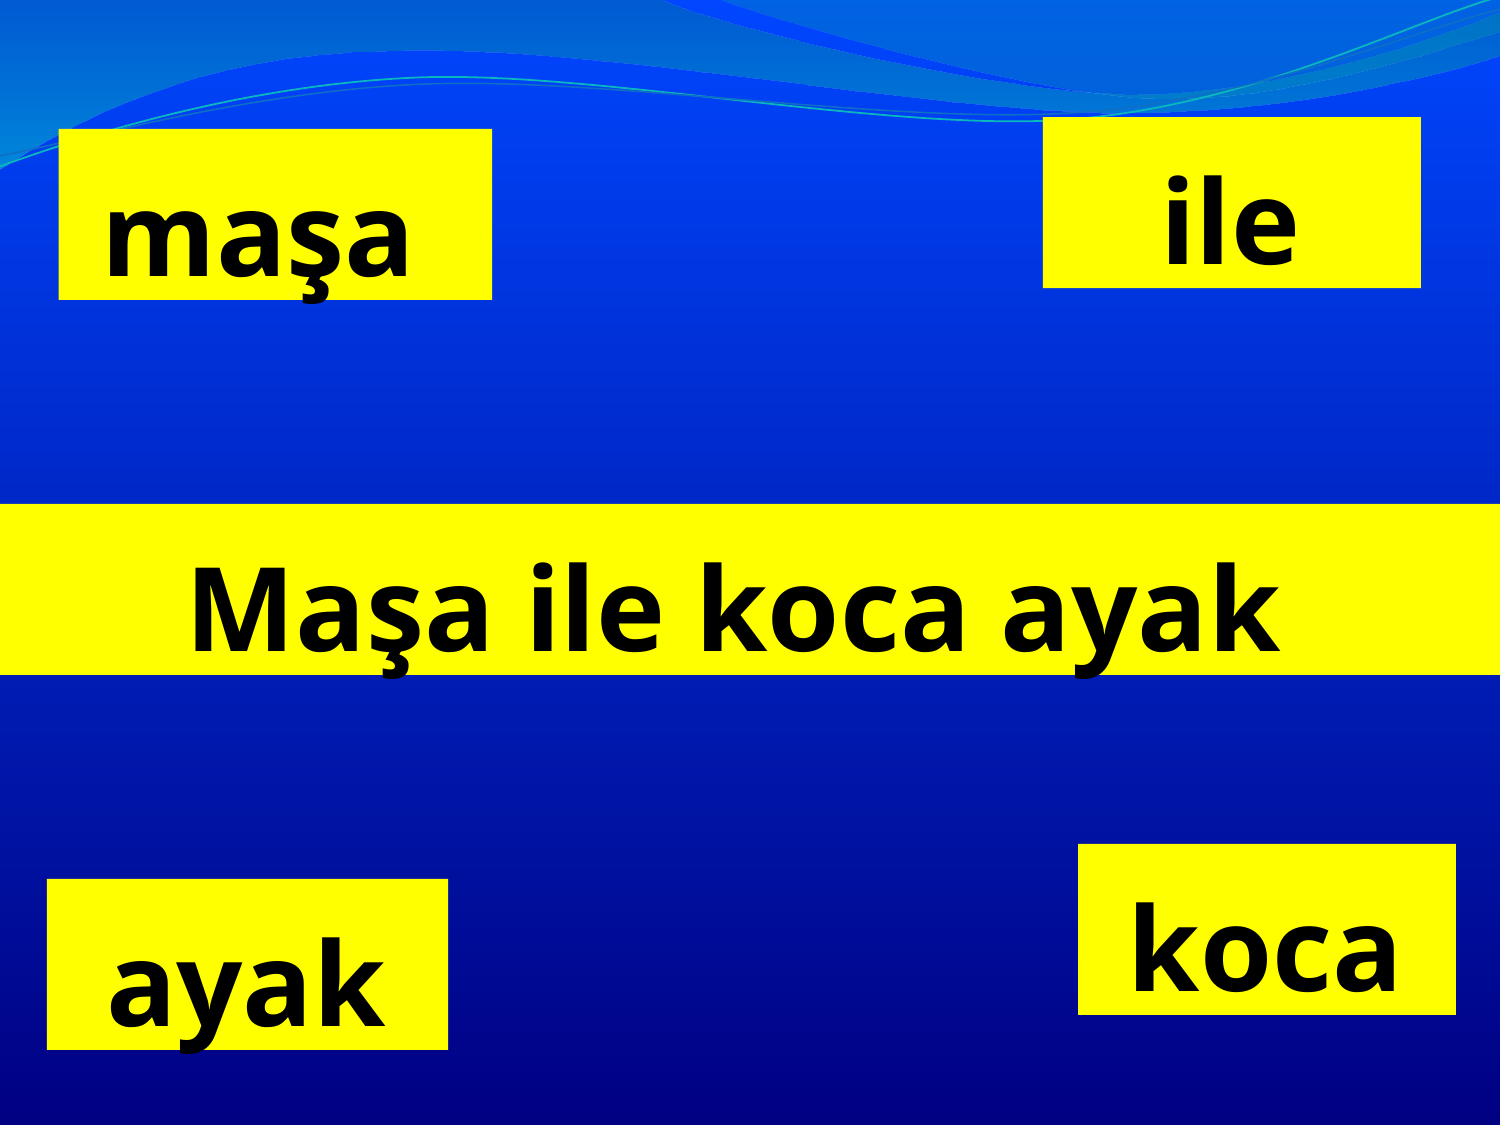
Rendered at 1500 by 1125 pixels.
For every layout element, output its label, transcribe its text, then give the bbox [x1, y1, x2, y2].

text_box koca [1078, 843, 1456, 1015]
text_box ile [1042, 117, 1421, 289]
text_box Maşa ile koca ayak [0, 503, 1500, 675]
text_box ayak [46, 878, 449, 1050]
title maşa [58, 128, 493, 301]
